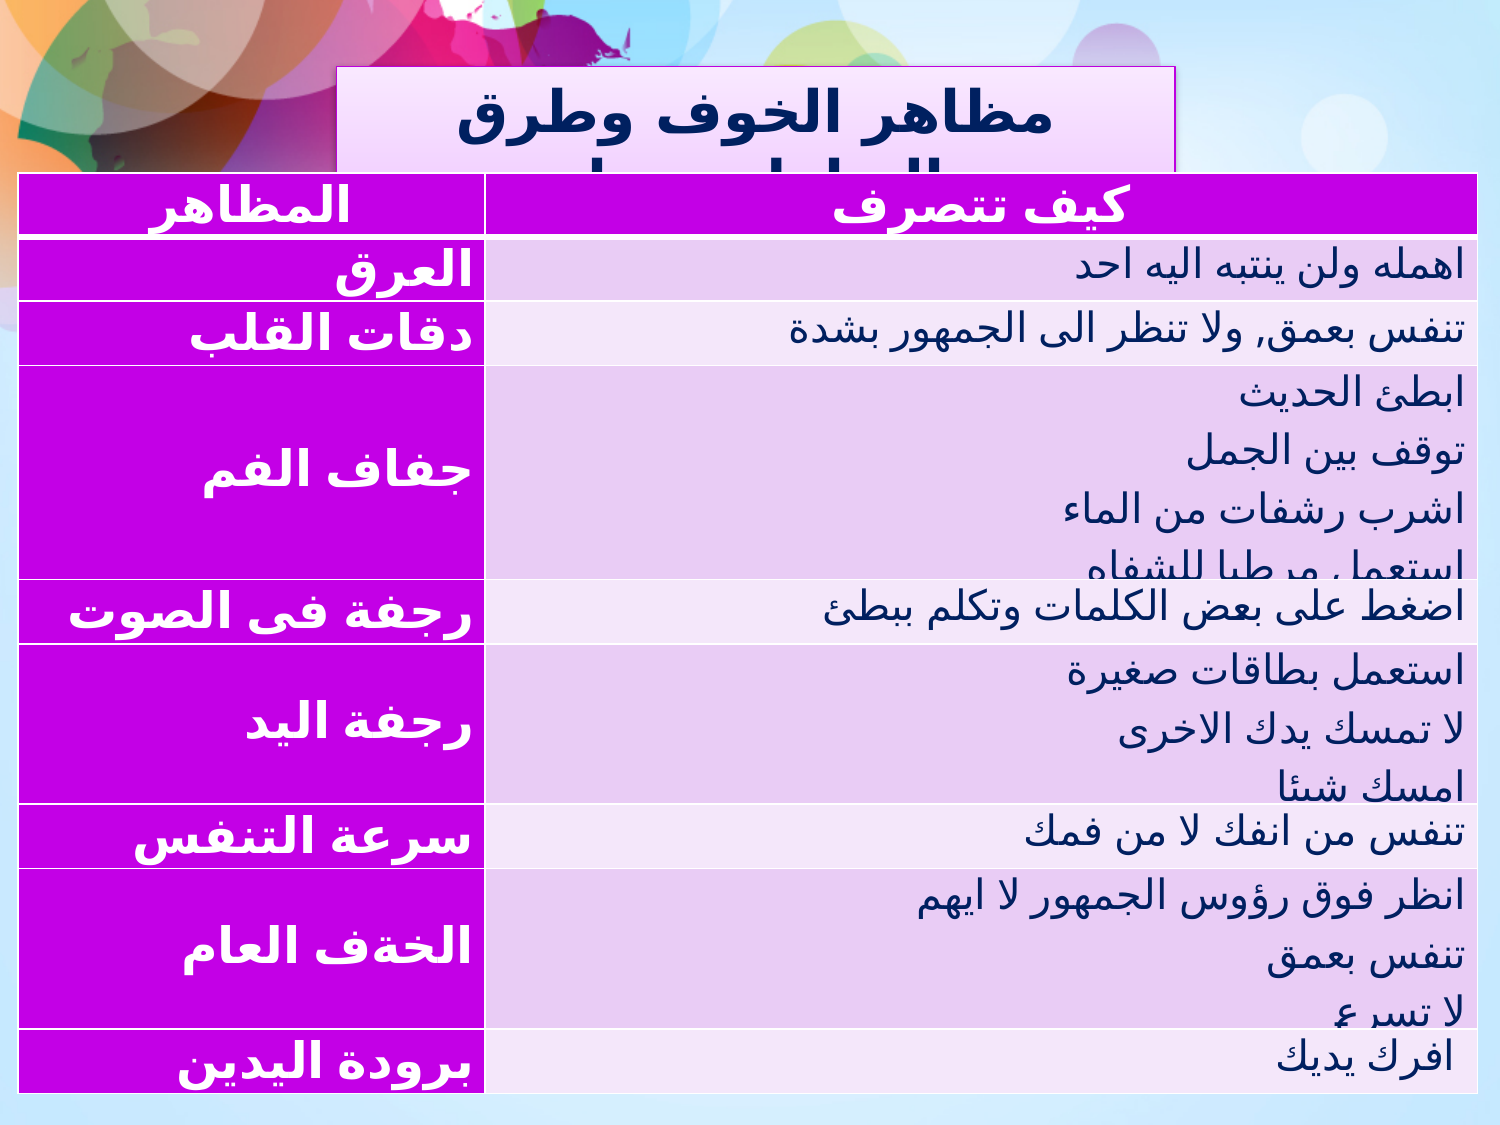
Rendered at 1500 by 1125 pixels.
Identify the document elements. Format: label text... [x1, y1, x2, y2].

table_cell الخةف العام [19, 869, 484, 1028]
table_cell اهمله ولن ينتبه اليه احد [486, 240, 1477, 300]
table_cell رجفة فى الصوت [19, 580, 484, 643]
table_cell العرق [19, 240, 484, 300]
table_header كيف تتصرف [486, 174, 1477, 234]
table_cell برودة اليدين [19, 1030, 484, 1093]
table_cell رجفة اليد [19, 645, 484, 803]
table_cell دقات القلب [19, 302, 484, 365]
table_cell استعمل بطاقات صغيرة لا تمسك يدك الاخرى امسك شيئا [486, 645, 1477, 803]
table_cell جفاف الفم [19, 366, 484, 579]
table_cell سرعة التنفس [19, 805, 484, 868]
table_cell افرك يديك [486, 1030, 1477, 1093]
picture [0, 0, 1500, 1125]
text_box مظاهر الخوف وطرق التعامل معها [336, 66, 1176, 172]
table_cell تنفس من انفك لا من فمك [486, 805, 1477, 868]
table_cell تنفس بعمق, ولا تنظر الى الجمهور بشدة [486, 302, 1477, 365]
table_cell ابطئ الحديث توقف بين الجمل اشرب رشفات من الماء استعمل مرطبا للشفاه [486, 366, 1477, 579]
table_cell انظر فوق رؤوس الجمهور لا ايهم تنفس بعمق لا تسرع [486, 869, 1477, 1028]
table_header المظاهر [19, 174, 484, 234]
table_cell اضغط على بعض الكلمات وتكلم ببطئ [486, 580, 1477, 643]
